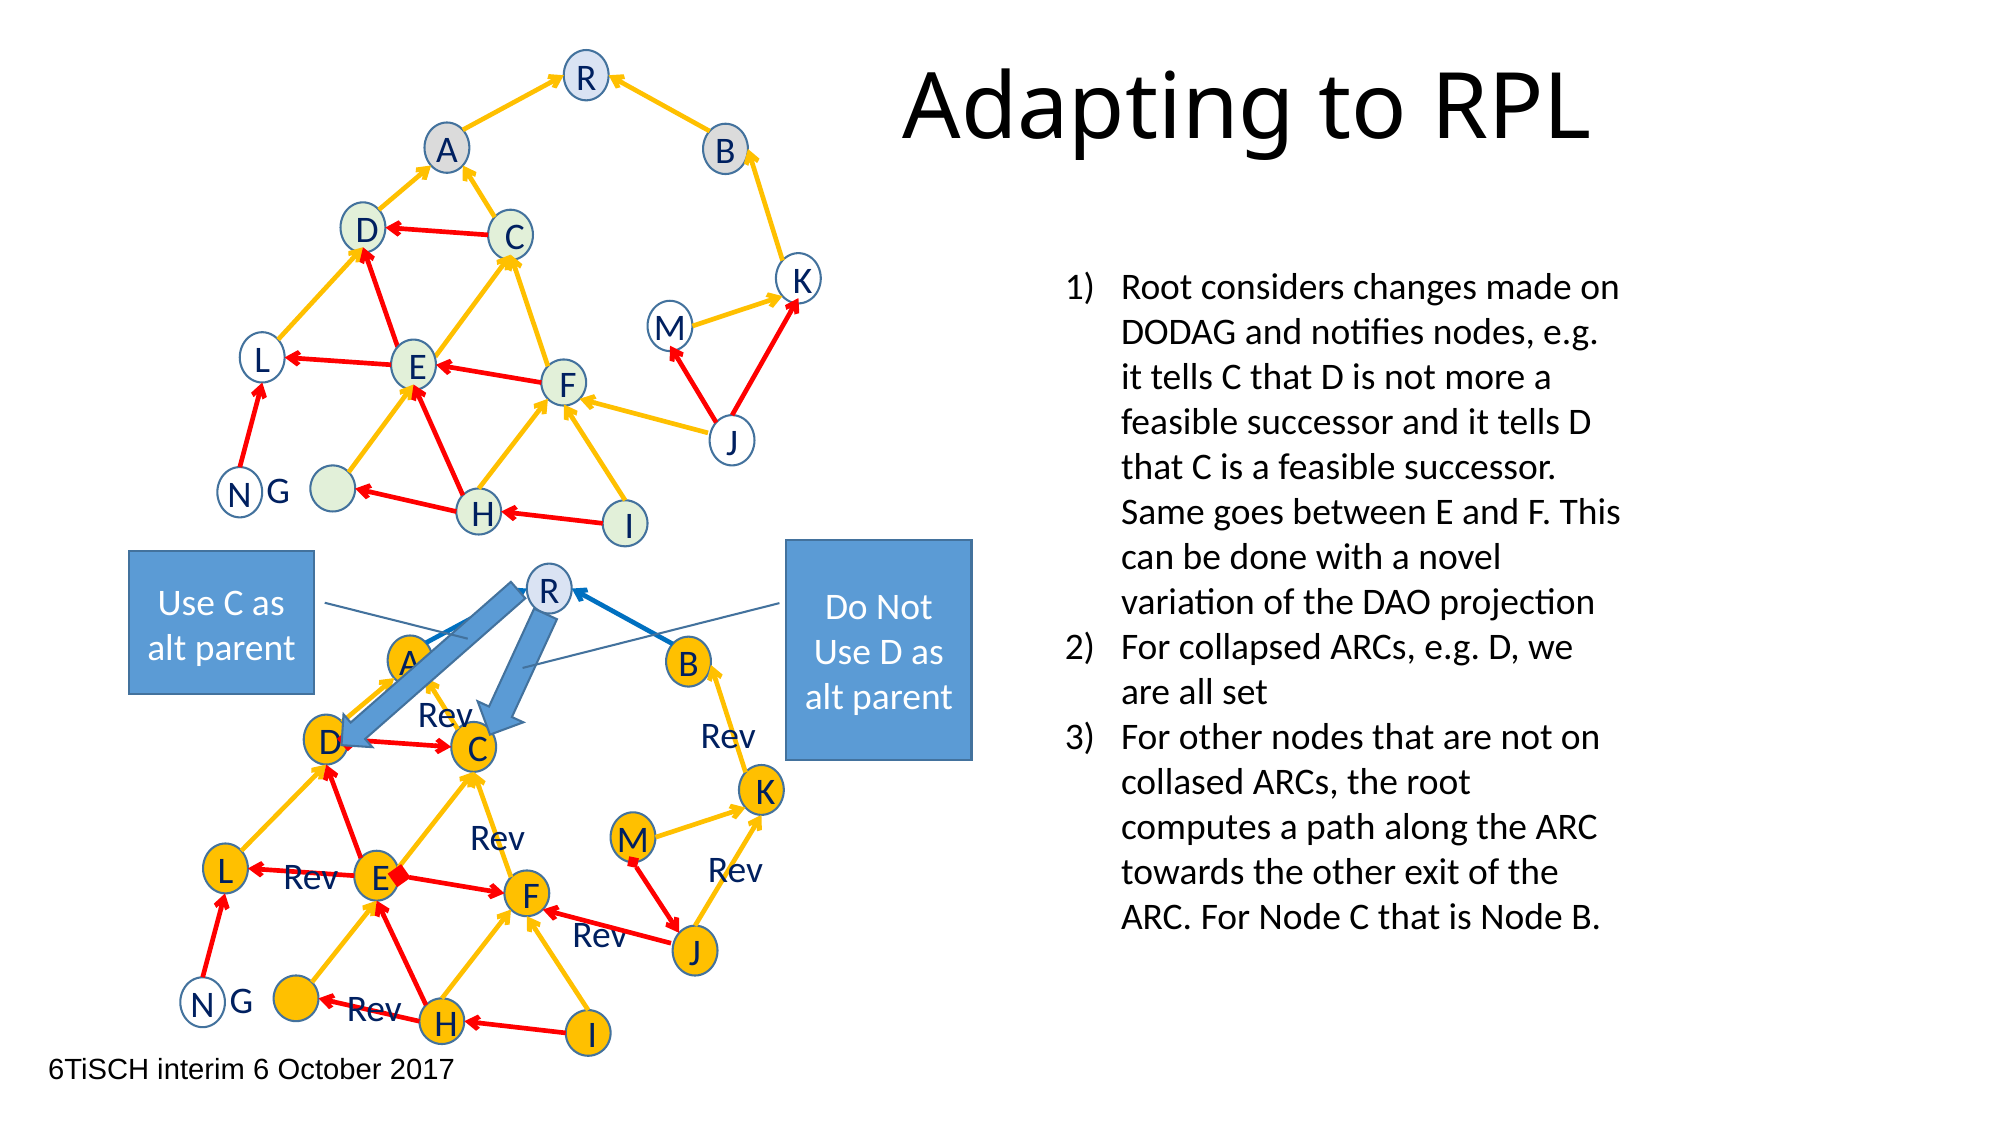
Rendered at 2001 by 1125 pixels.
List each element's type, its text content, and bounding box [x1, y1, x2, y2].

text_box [128, 539, 972, 1056]
title Adapting to RPL [887, 15, 1629, 203]
text_box Root considers changes made on DODAG and notifies nodes, e.g. it tells C that D is not more a feasible successor and it tells D that C is a feasible successor. Same goes between E and F. This can be done with a novel variation of the DAO projection For collapsed ARCs, e.g. D, we are all set For other nodes that are not on collased ARCs, the root computes a path along the ARC towards the other exit of the ARC. For Node C that is Node B. [1049, 254, 1638, 1125]
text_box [217, 50, 821, 539]
